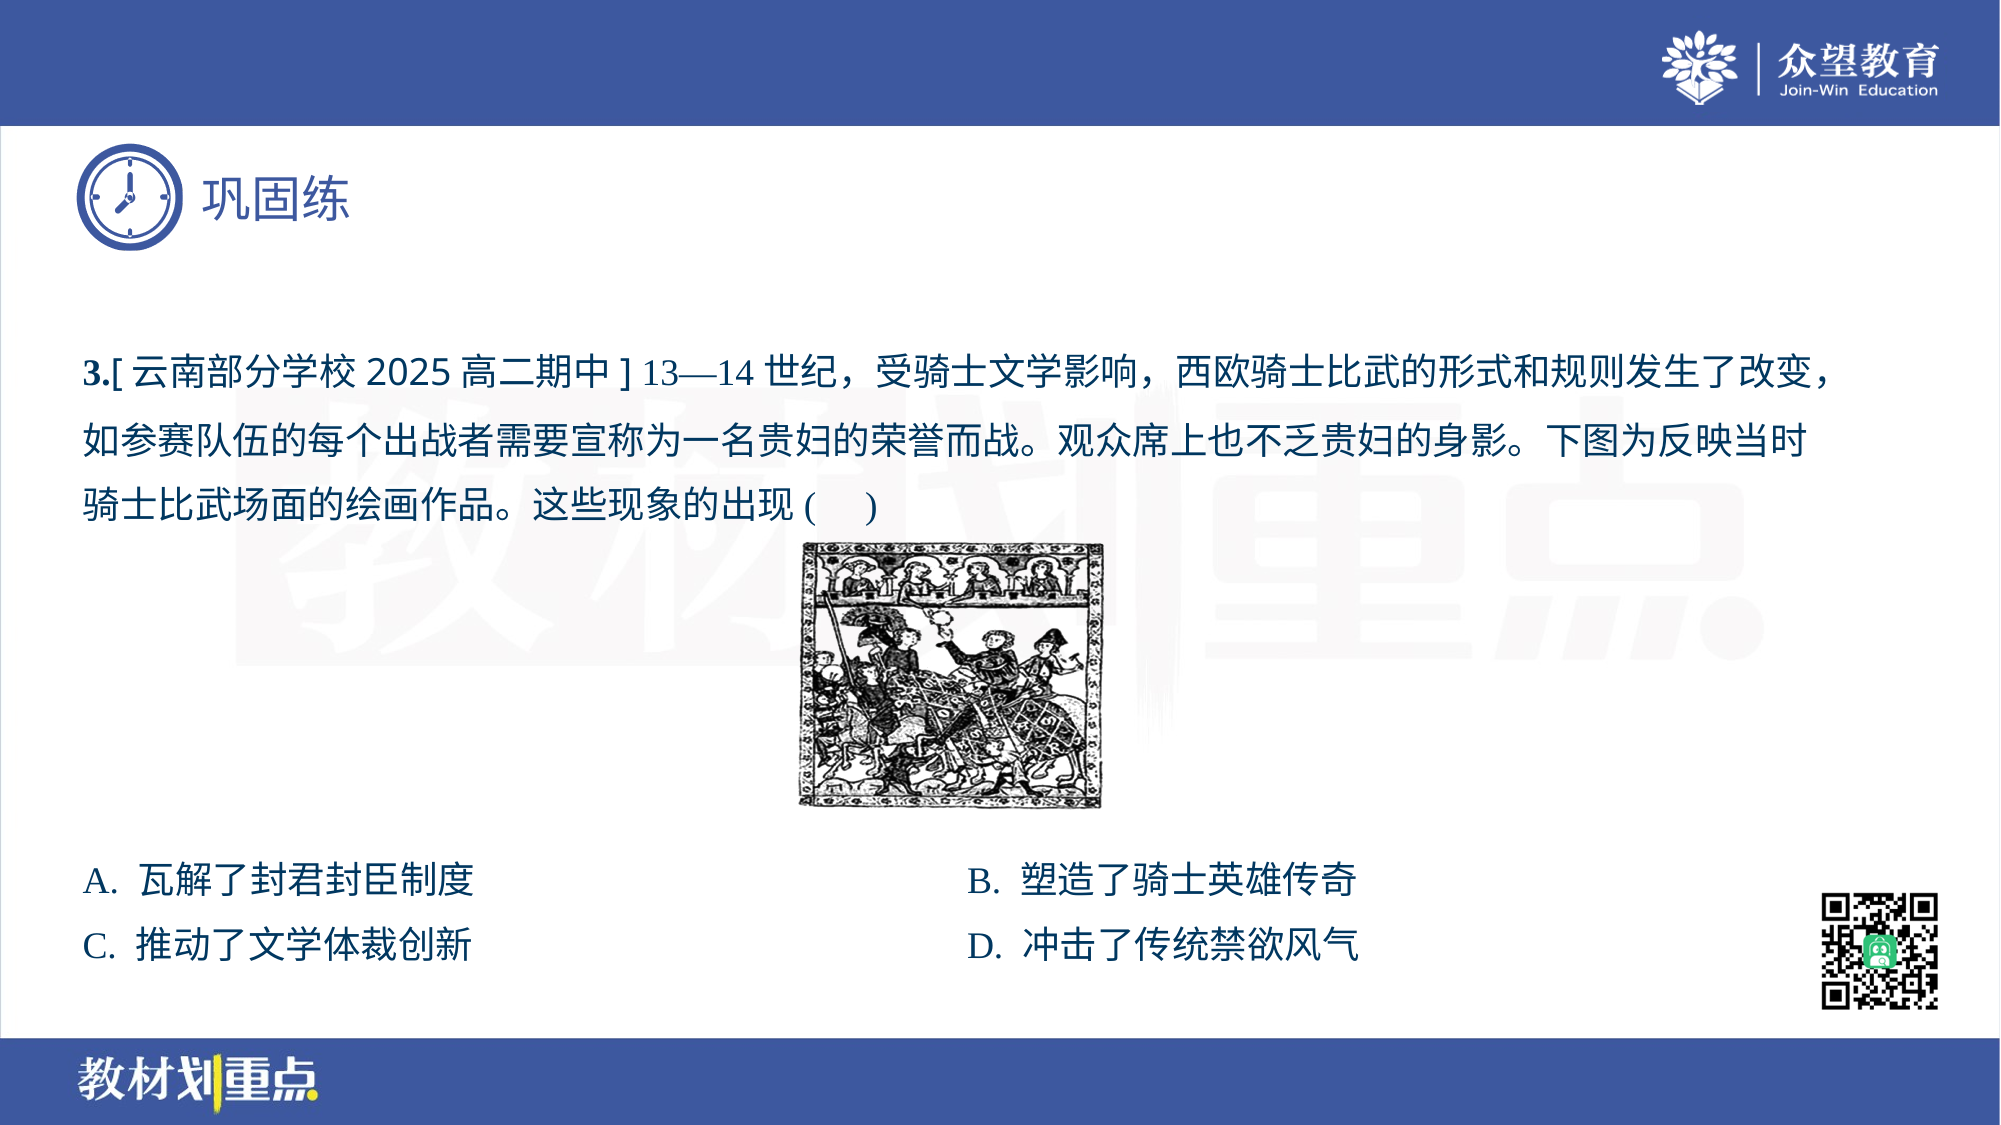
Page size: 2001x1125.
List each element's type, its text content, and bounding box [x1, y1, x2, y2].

picture [0, 0, 2000, 1125]
text_box 3.[云南部分学校2025高二期中] 13—14世纪，受骑士文学影响，西欧骑士比武的形式和规则发生了改变， 如参赛队伍的每个出战者需要宣称为一名贵妇的荣誉而战。观众席上也不乏贵妇的身影。下图为反映当时 骑士比武场面的绘画作品。这些现象的出现( ) [82, 324, 1817, 520]
text_box A. 瓦解了封君封臣制度 B. 塑造了骑士英雄传奇 C. 推动了文学体裁创新 D. 冲击了传统禁欲风气 [82, 832, 1817, 959]
